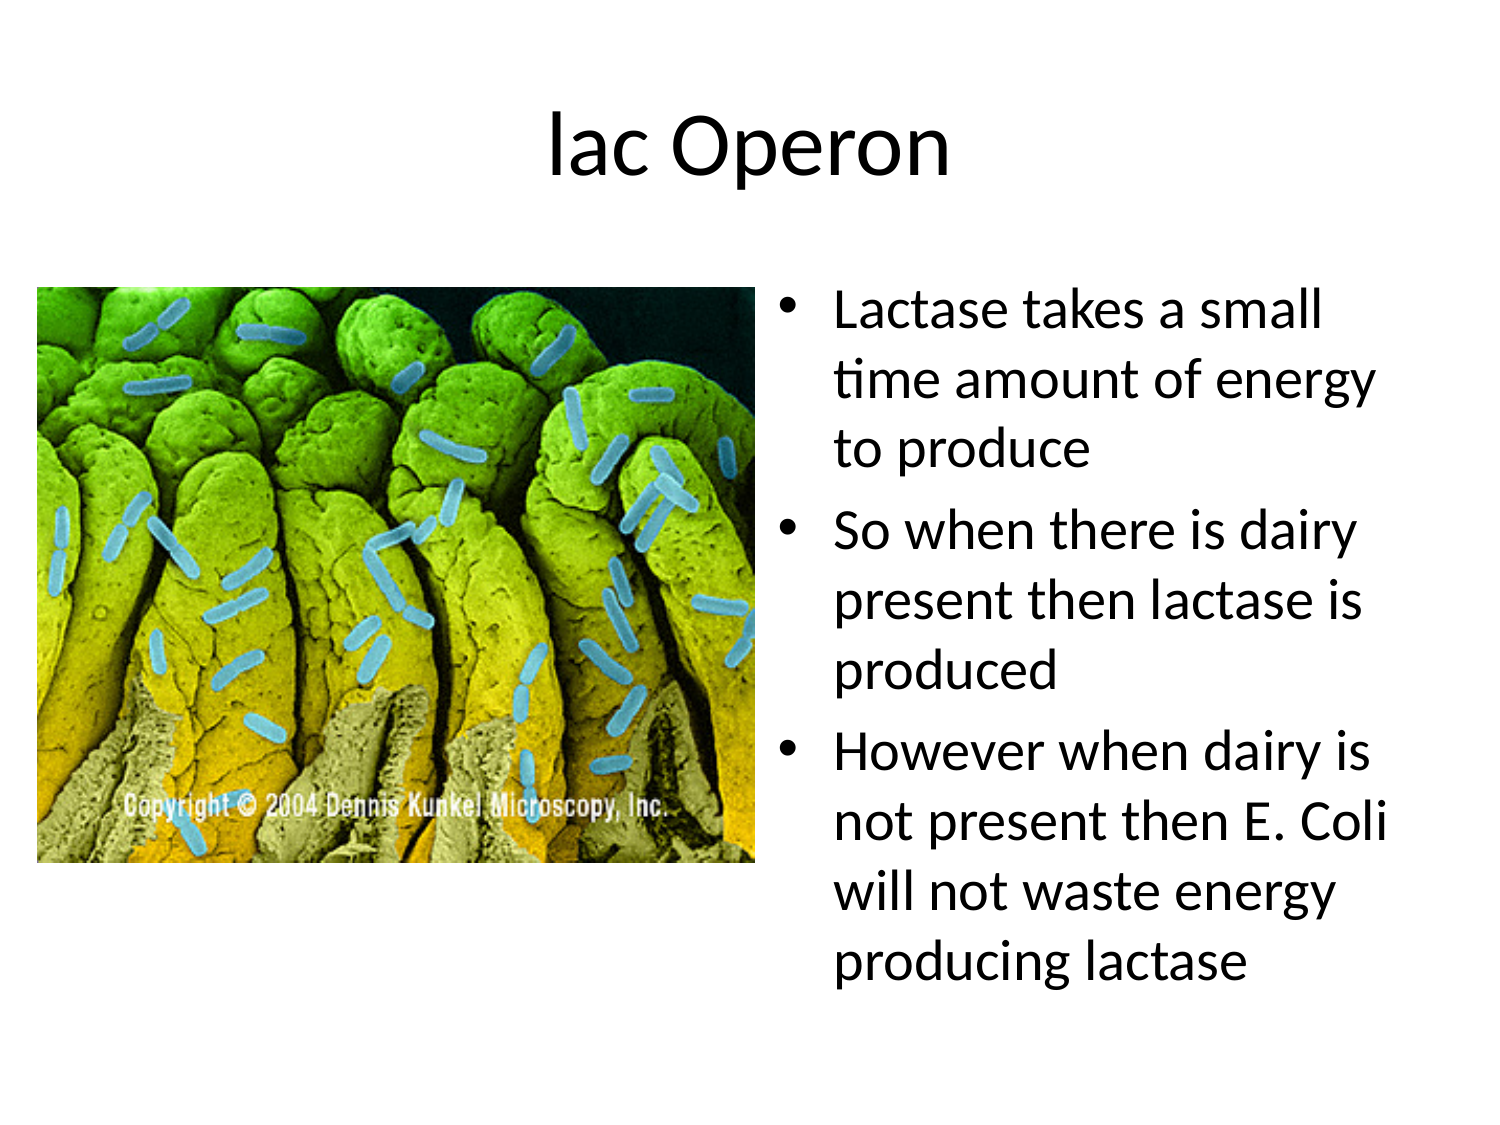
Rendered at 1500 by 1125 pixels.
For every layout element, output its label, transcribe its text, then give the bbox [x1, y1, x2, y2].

list Lactase takes a small time amount of energy to produce So when there is dairy present then lactase is produced However when dairy is not present then E. Coli will not waste energy producing lactase [762, 262, 1425, 1005]
picture [37, 287, 755, 863]
title lac Operon [75, 45, 1425, 233]
